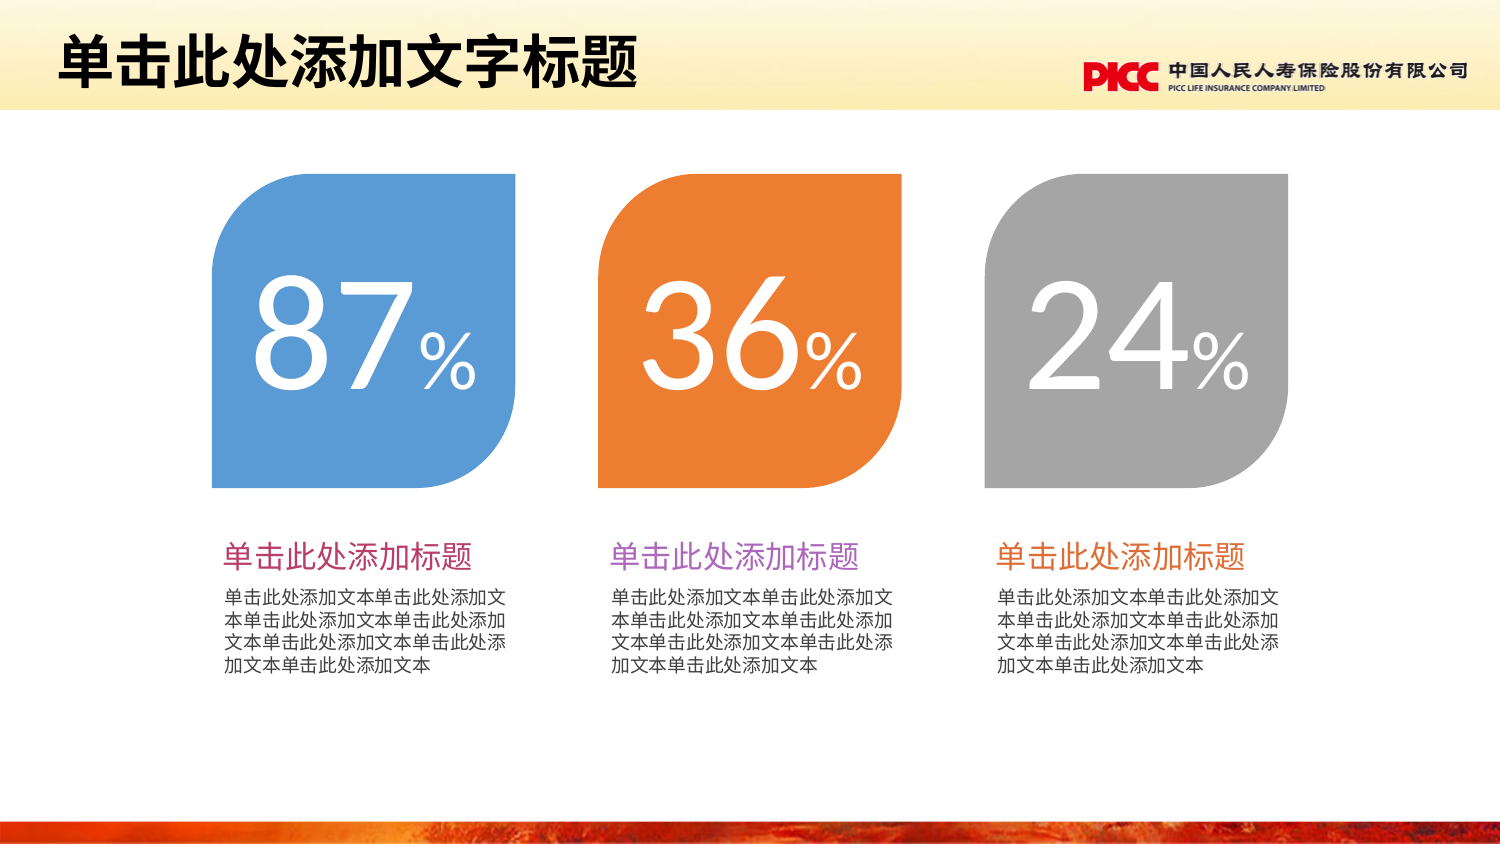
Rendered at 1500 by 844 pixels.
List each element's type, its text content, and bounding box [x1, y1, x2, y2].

text_box 单击此处添加标题 [211, 531, 598, 580]
text_box [211, 238, 507, 489]
text_box [984, 237, 1279, 489]
text_box 87% [219, 216, 508, 429]
picture [0, 822, 1500, 844]
text_box 单击此处添加标题 [598, 531, 984, 580]
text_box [598, 173, 902, 489]
text_box 单击此处添加文本单击此处添加文本单击此处添加文本单击此处添加文本单击此处添加文本单击此处添加文本单击此处添加文本 [986, 580, 1300, 682]
text_box [1003, 173, 1289, 424]
text_box 单击此处添加文本单击此处添加文本单击此处添加文本单击此处添加文本单击此处添加文本单击此处添加文本单击此处添加文本 [600, 580, 914, 682]
picture [0, 0, 1500, 109]
text_box 单击此处添加标题 [984, 531, 1383, 580]
text_box [231, 173, 516, 425]
text_box 单击此处添加文本单击此处添加文本单击此处添加文本单击此处添加文本单击此处添加文本单击此处添加文本单击此处添加文本 [213, 580, 527, 682]
text_box 24% [992, 216, 1281, 429]
